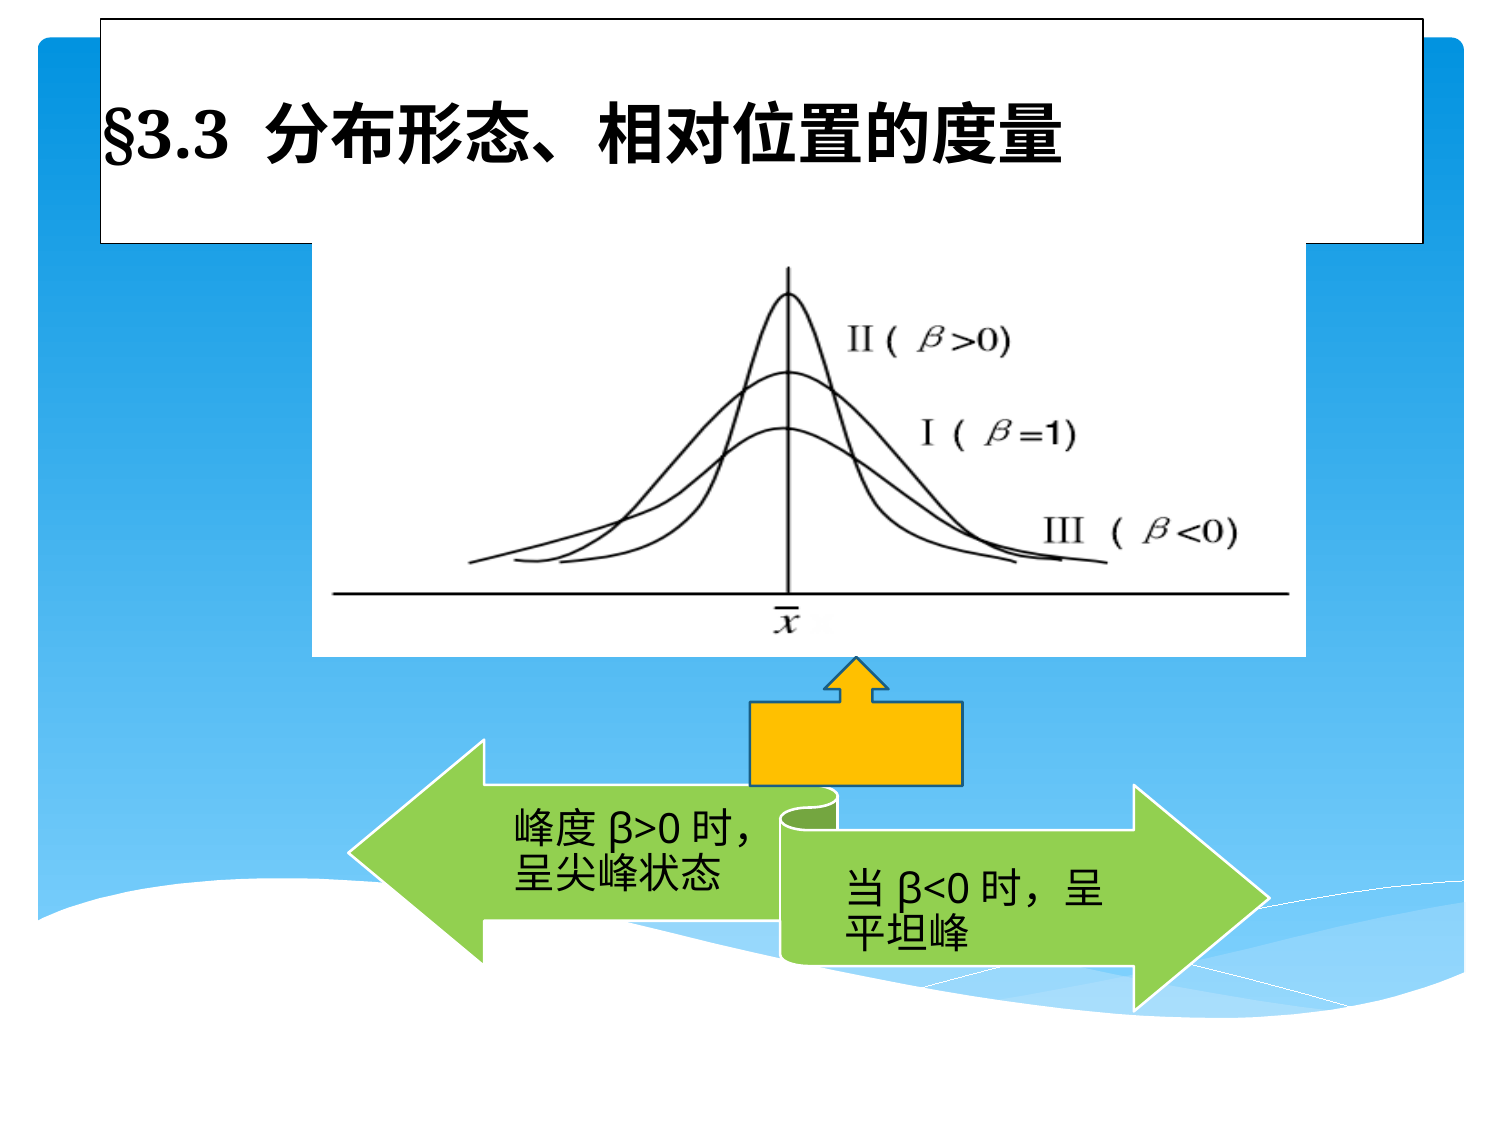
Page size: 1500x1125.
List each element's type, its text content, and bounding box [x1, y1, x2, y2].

title §3.3 分布形态、相对位置的度量 [100, 19, 1424, 244]
picture [312, 243, 1306, 658]
subtitle [667, 668, 842, 737]
text_box [748, 668, 964, 737]
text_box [312, 739, 1282, 1012]
subtitle [871, 255, 1459, 1012]
